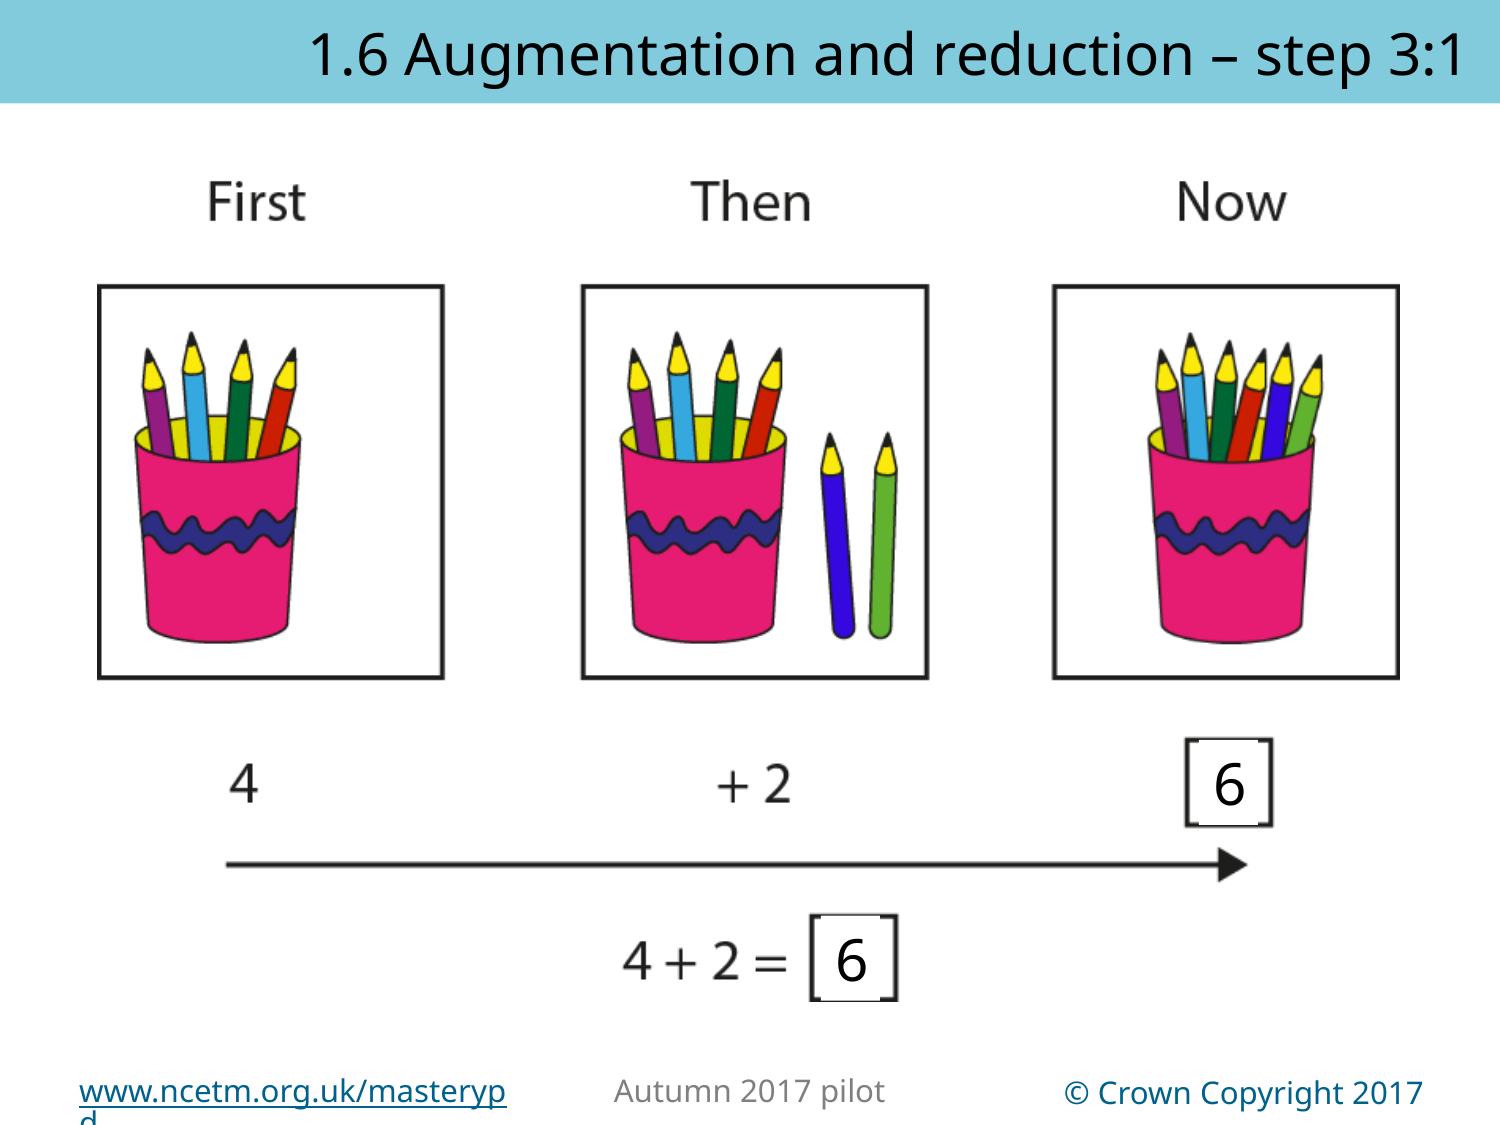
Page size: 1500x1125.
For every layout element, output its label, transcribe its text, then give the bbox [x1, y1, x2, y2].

picture [218, 751, 278, 811]
picture [1104, 314, 1365, 658]
list 1.6 Augmentation and reduction – step 3:1 [0, 0, 1500, 104]
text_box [1163, 727, 1294, 835]
picture [702, 751, 810, 811]
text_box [97, 172, 1400, 693]
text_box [608, 904, 904, 1012]
picture [46, 833, 1424, 899]
